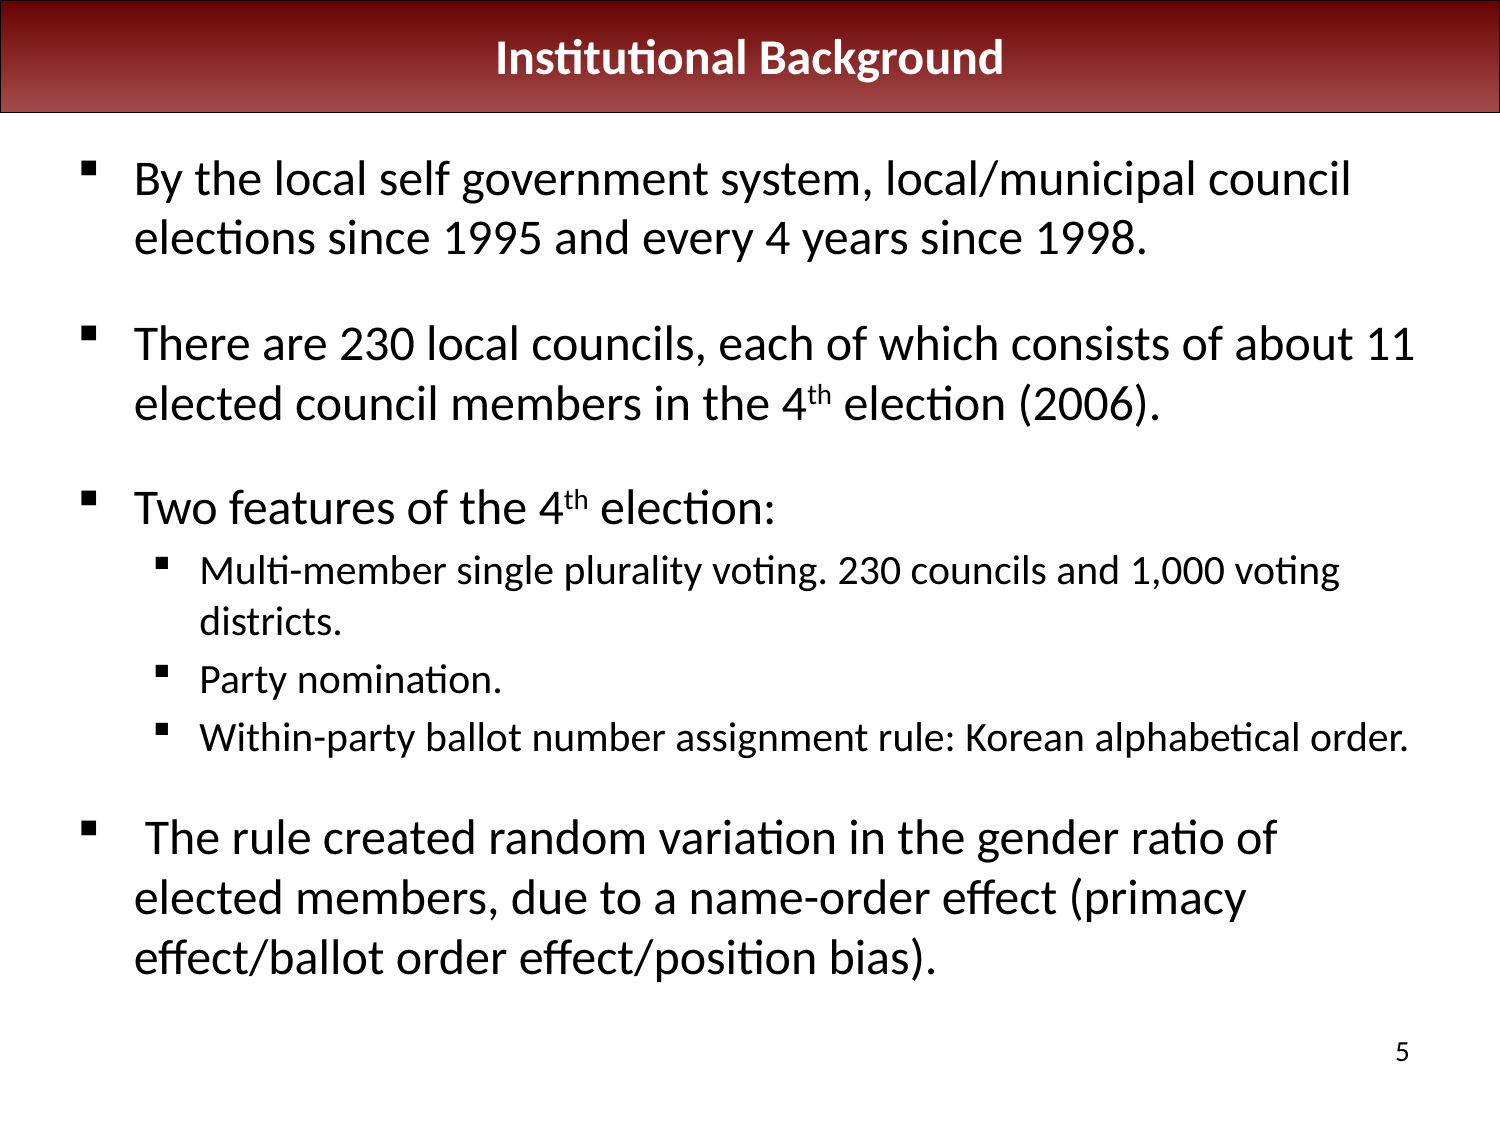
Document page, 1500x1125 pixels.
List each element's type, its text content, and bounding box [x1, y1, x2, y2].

slide_number 5 [1074, 1024, 1426, 1103]
list By the local self government system, local/municipal council elections since 1995 and every 4 years since 1998. There are 230 local councils, each of which consists of about 11 elected council members in the 4th election (2006). Two features of the 4th election: Multi-member single plurality voting. 230 councils and 1,000 voting districts. Party nomination. Within-party ballot number assignment rule: Korean alphabetical order. The rule created random variation in the gender ratio of elected members, due to a name-order effect (primacy effect/ballot order effect/position bias). [62, 137, 1438, 1051]
title Institutional Background [74, 37, 1426, 72]
